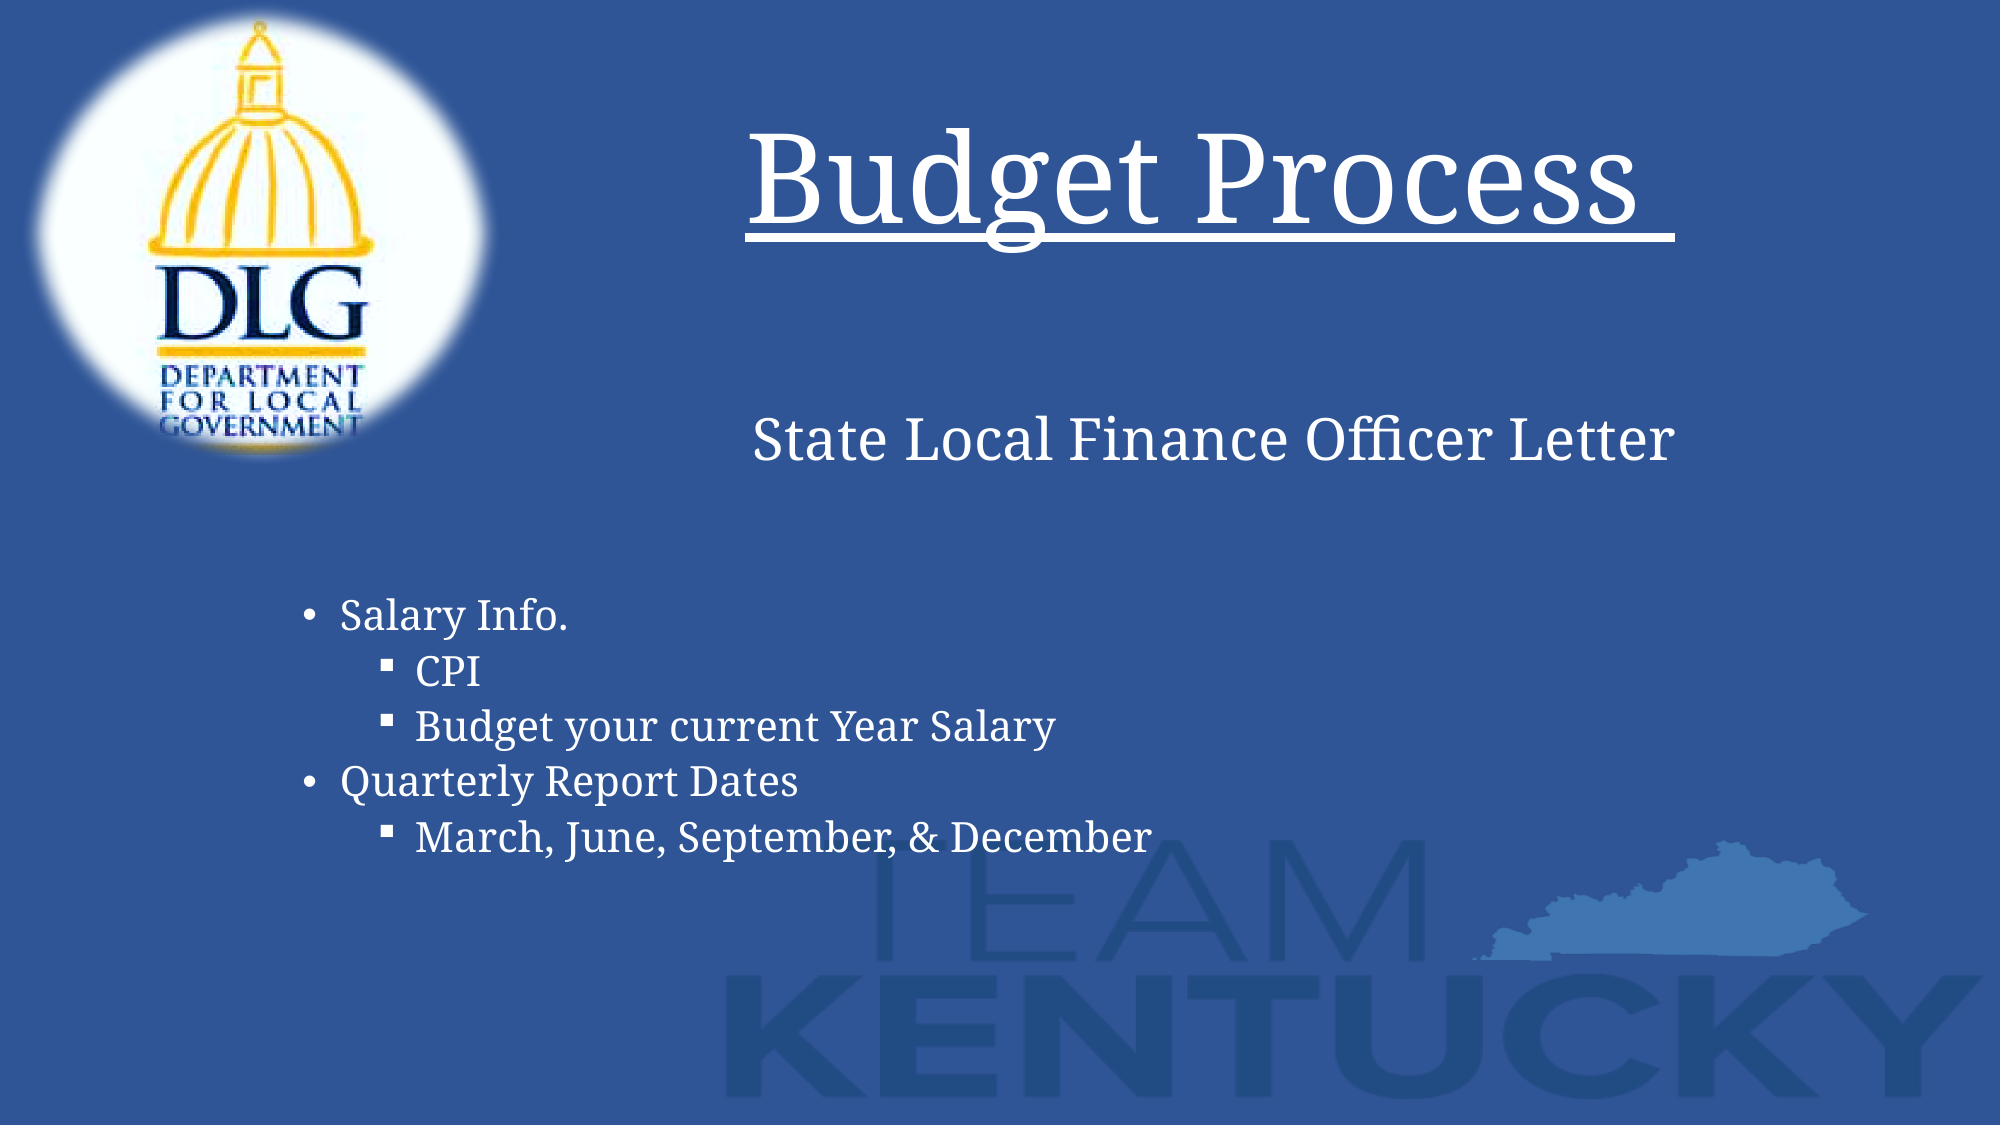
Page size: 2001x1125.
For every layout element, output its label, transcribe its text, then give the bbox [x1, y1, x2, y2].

list State Local Finance Officer Letter Salary Info. CPI Budget your current Year Salary Quarterly Report Dates March, June, September, & December [137, 402, 1863, 1014]
picture [41, 21, 481, 402]
title Budget Process [580, 82, 1863, 300]
